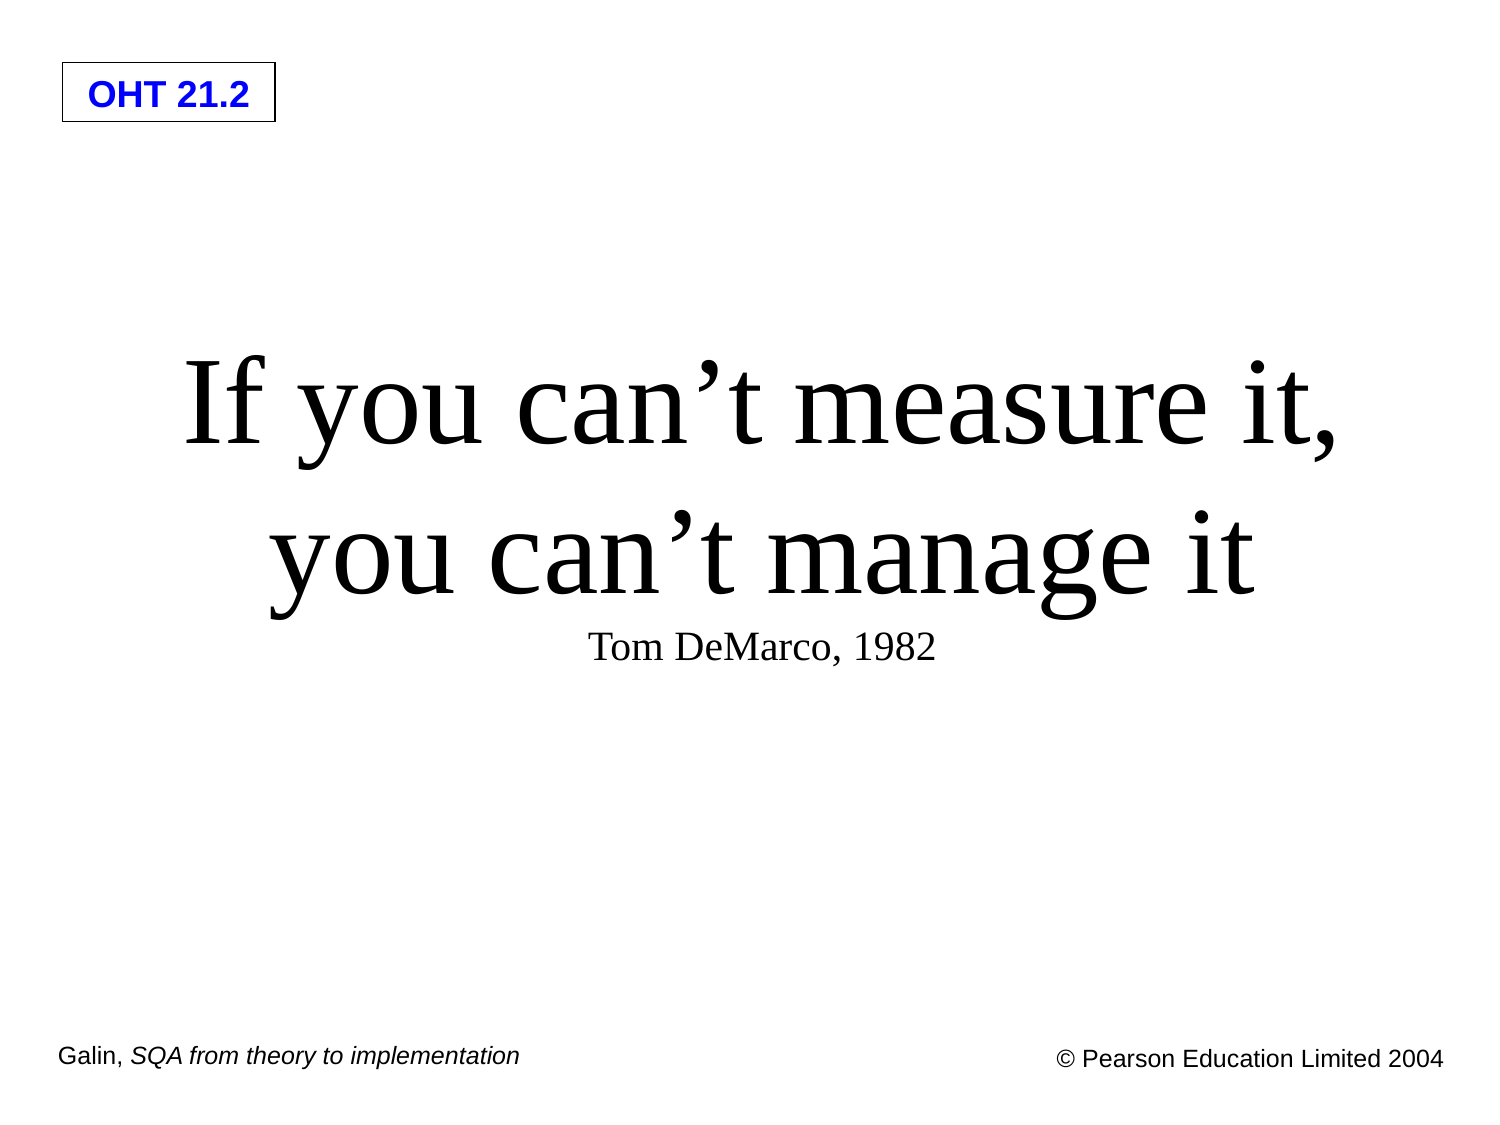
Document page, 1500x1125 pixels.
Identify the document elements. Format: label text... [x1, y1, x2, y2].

title If you can’t measure it, you can’t manage it Tom DeMarco, 1982 [124, 266, 1401, 870]
